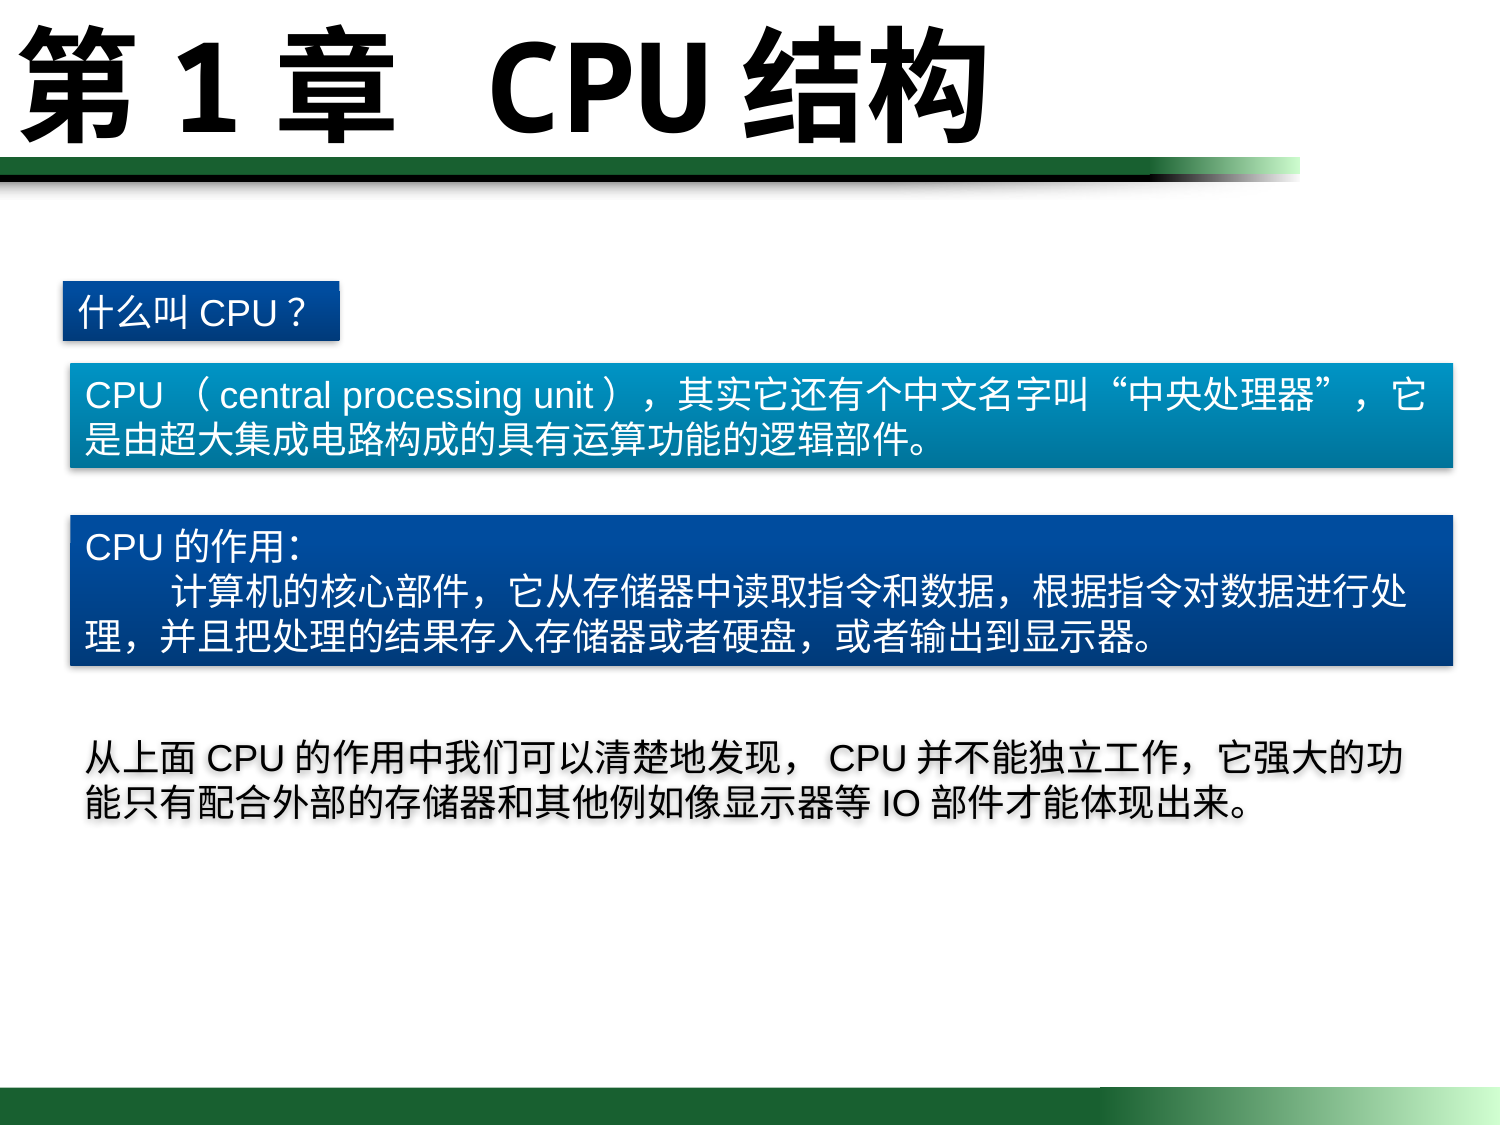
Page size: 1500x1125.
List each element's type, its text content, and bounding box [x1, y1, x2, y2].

text_box 什么叫CPU？ [62, 281, 340, 341]
text_box 第1章 CPU结构 [0, 0, 1260, 167]
picture [0, 174, 1313, 200]
text_box CPU的作用： 计算机的核心部件，它从存储器中读取指令和数据，根据指令对数据进行处理，并且把处理的结果存入存储器或者硬盘，或者输出到显示器。 [70, 515, 1454, 666]
text_box CPU（central processing unit），其实它还有个中文名字叫“中央处理器”，它是由超大集成电路构成的具有运算功能的逻辑部件。 [70, 363, 1454, 468]
text_box 从上面CPU的作用中我们可以清楚地发现，CPU并不能独立工作，它强大的功能只有配合外部的存储器和其他例如像显示器等IO部件才能体现出来。 [70, 726, 1454, 832]
